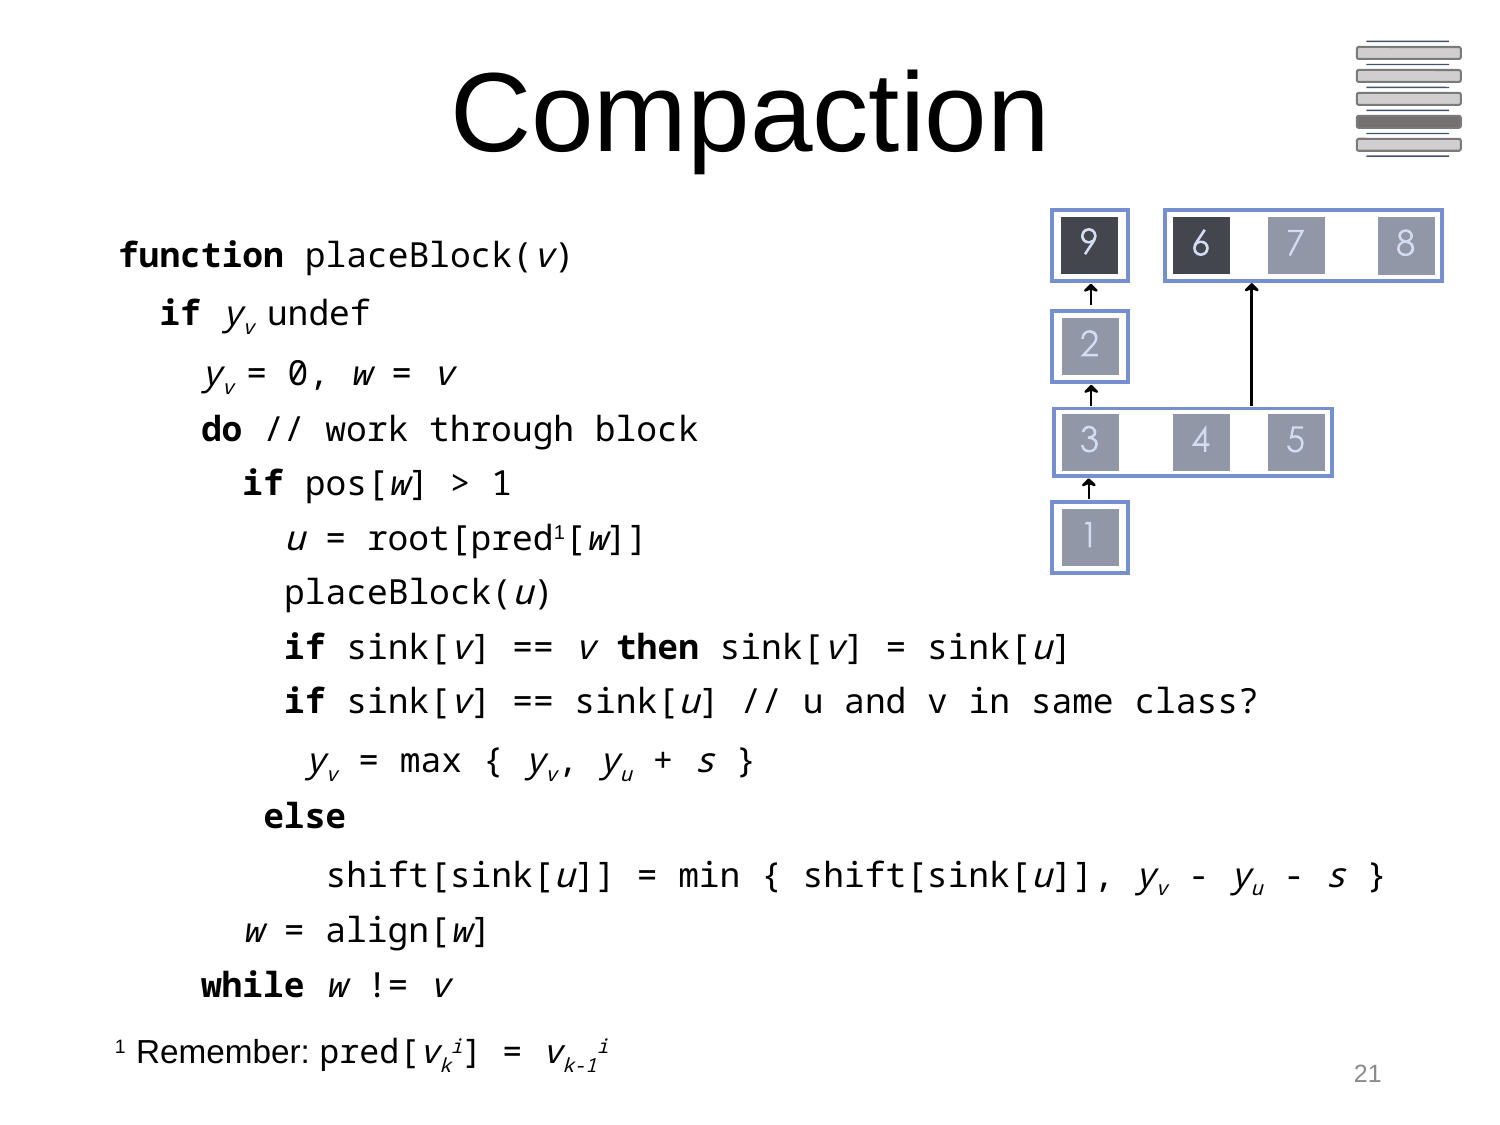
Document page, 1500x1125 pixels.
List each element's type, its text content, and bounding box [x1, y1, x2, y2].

text_box 1 Remember: pred[vki] = vk-1i [100, 1023, 624, 1084]
picture [1045, 204, 1449, 580]
slide_number 20 [1059, 1042, 1397, 1103]
title Compaction [103, 37, 1397, 193]
list function placeBlock(v) if yv undef yv = 0, w = v do // work through block if pos[w] > 1 u = root[pred1[w]] placeBlock(u) if sink[v] == v then sink[v] = sink[u] if sink[v] == sink[u] // u and v in same class? yv = max { yv, yu + s } else shift[sink[u]] = min { shift[sink[u]], yv - yu - s } w = align[w] while w != v [103, 229, 1479, 1014]
